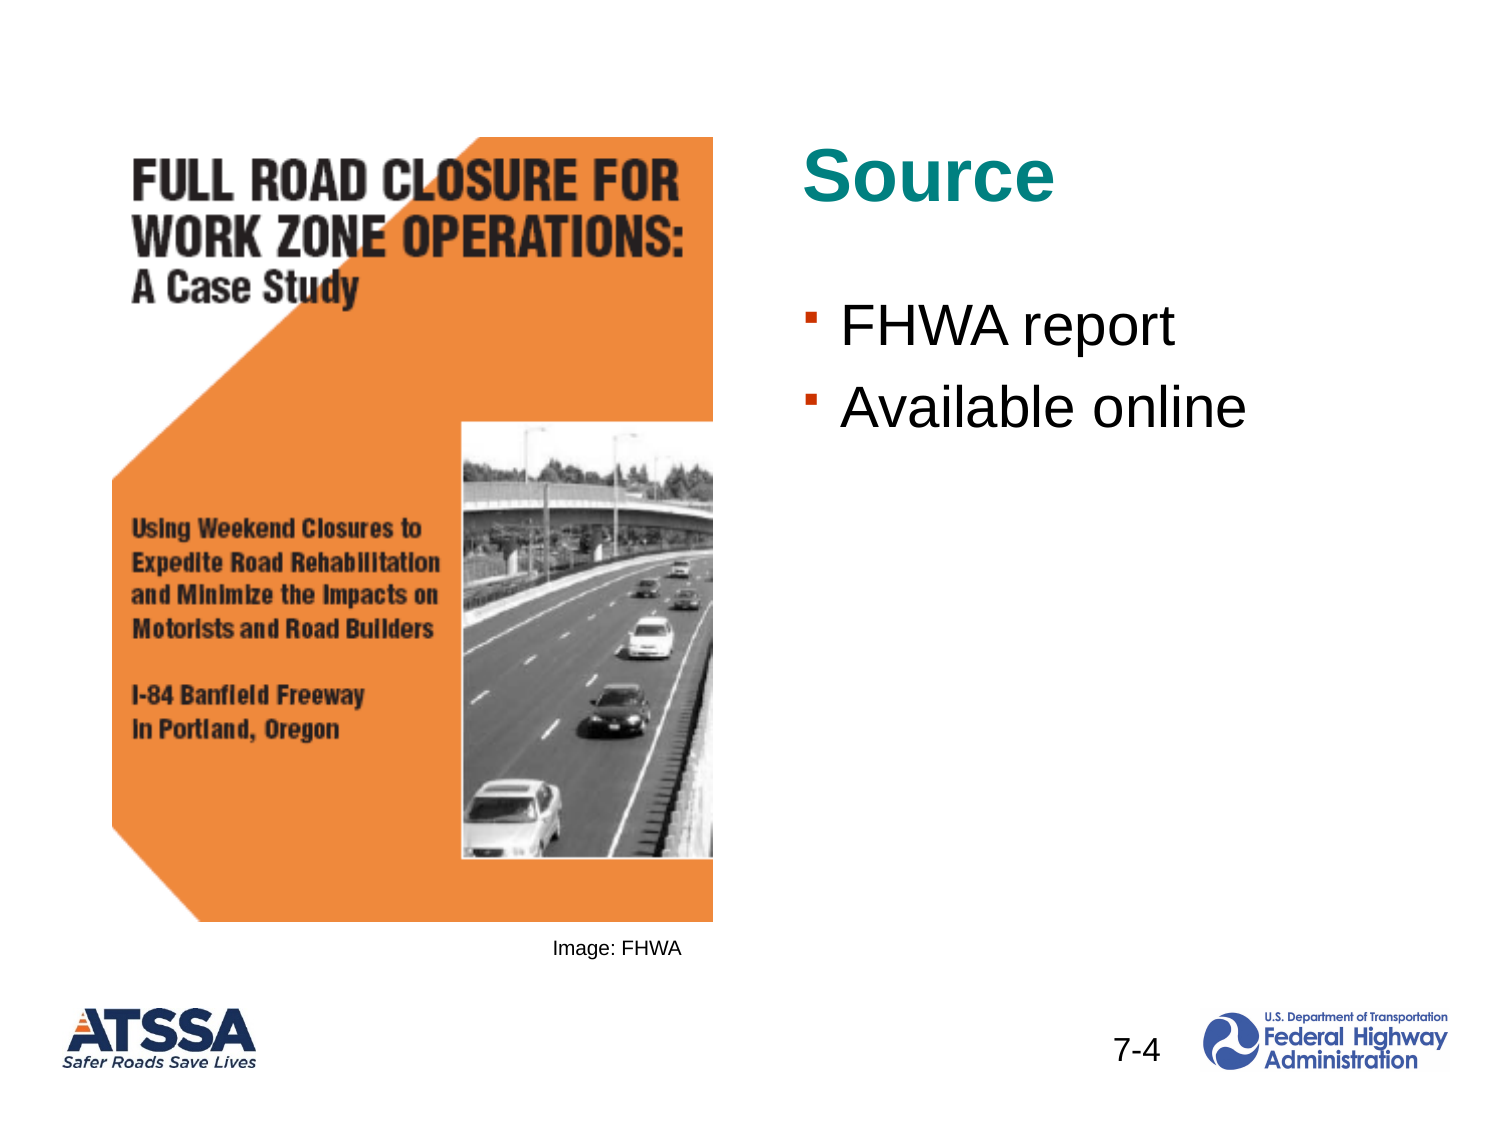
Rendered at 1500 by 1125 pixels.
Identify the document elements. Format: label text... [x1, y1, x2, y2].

title Source [787, 62, 1425, 279]
picture [62, 1008, 256, 1068]
picture [112, 137, 713, 923]
picture [1200, 1008, 1450, 1072]
text_box Image: FHWA [537, 926, 763, 967]
list FHWA report Available online [787, 279, 1463, 1001]
